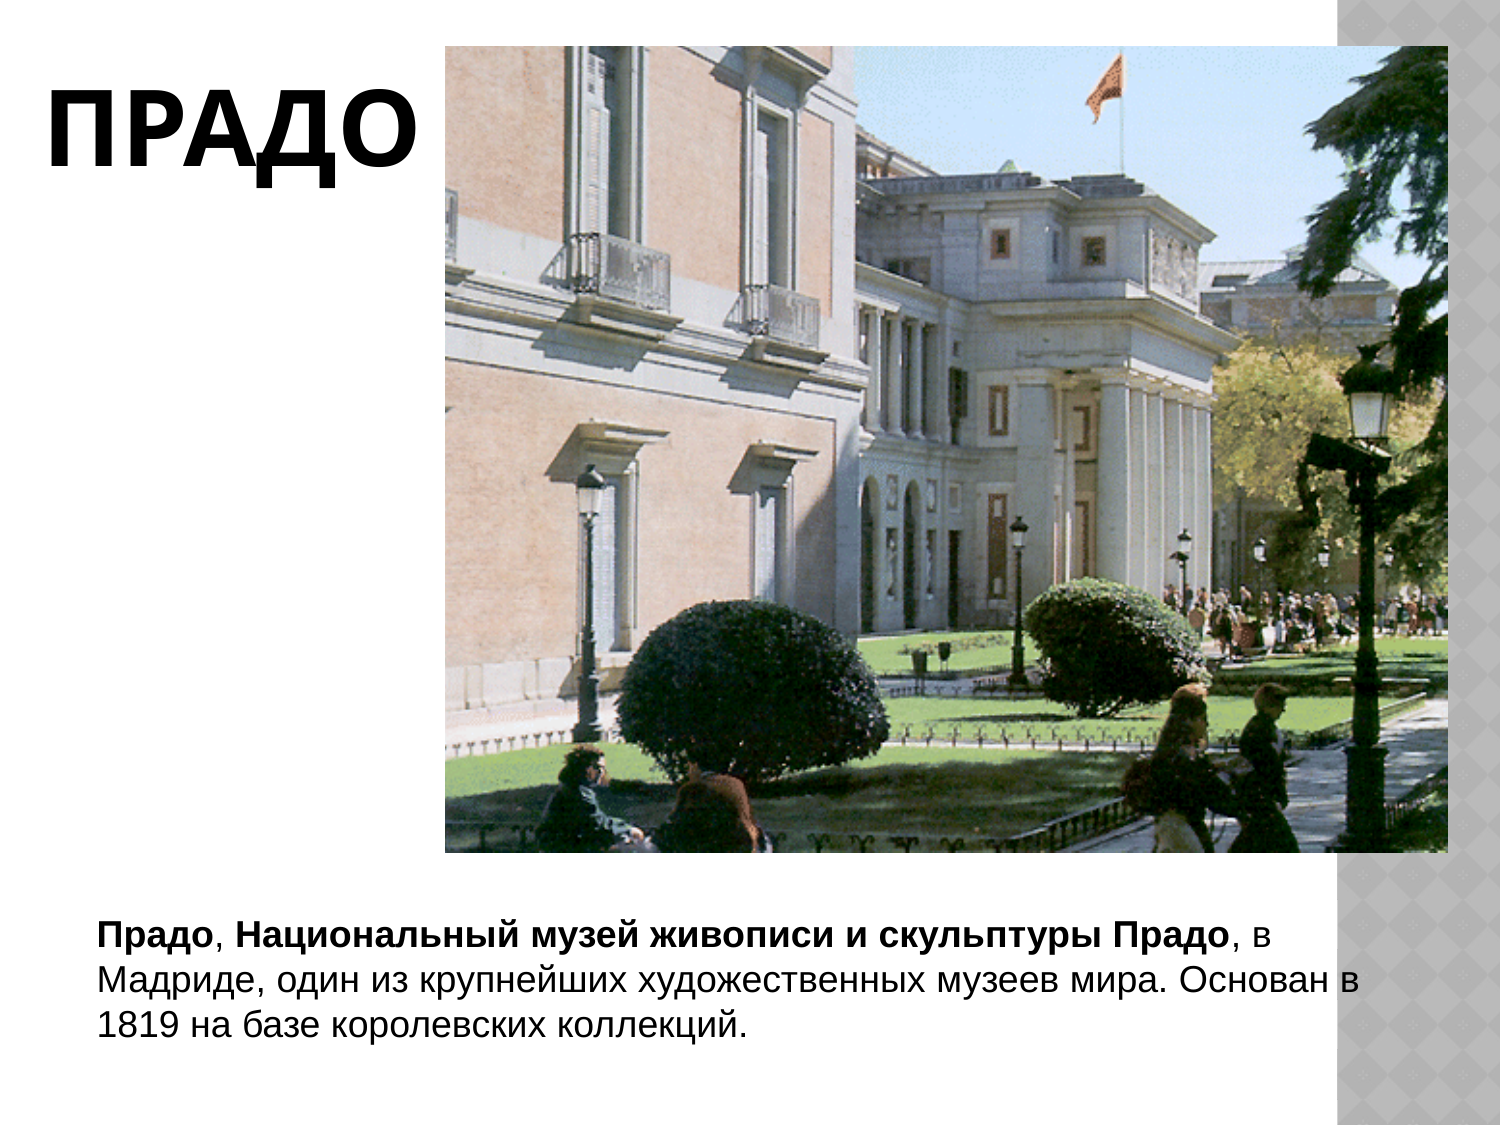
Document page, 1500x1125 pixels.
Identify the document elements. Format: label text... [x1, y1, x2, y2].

picture [444, 46, 1448, 853]
text_box Прадо, Национальный музей живописи и скульптуры Прадо, в Мадриде, один из крупнейших художественных музеев мира. Основан в 1819 на базе королевских коллекций. [81, 902, 1465, 1053]
title Прадо [35, 0, 1386, 188]
